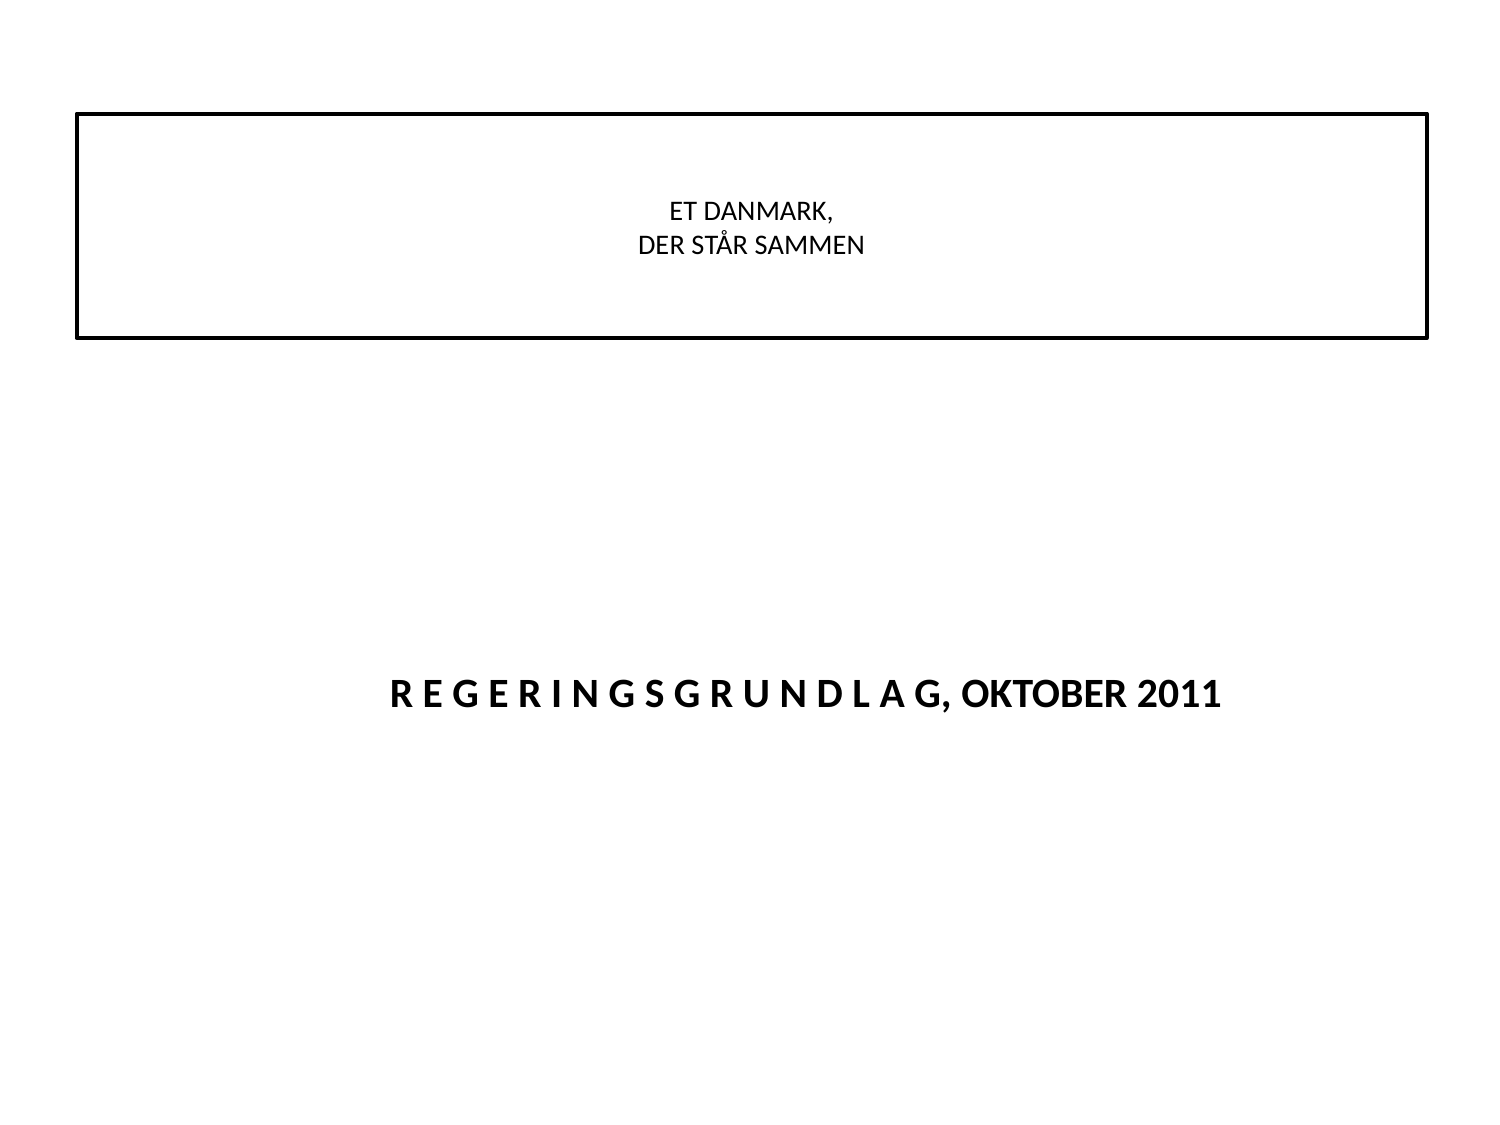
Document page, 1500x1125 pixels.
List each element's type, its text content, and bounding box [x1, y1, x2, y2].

title ET DANMARK, DER STÅR SAMMEN [75, 112, 1429, 340]
text_box R E G E R I N G S G R U N D L A G, OKTOBER 2011 [375, 612, 1270, 768]
